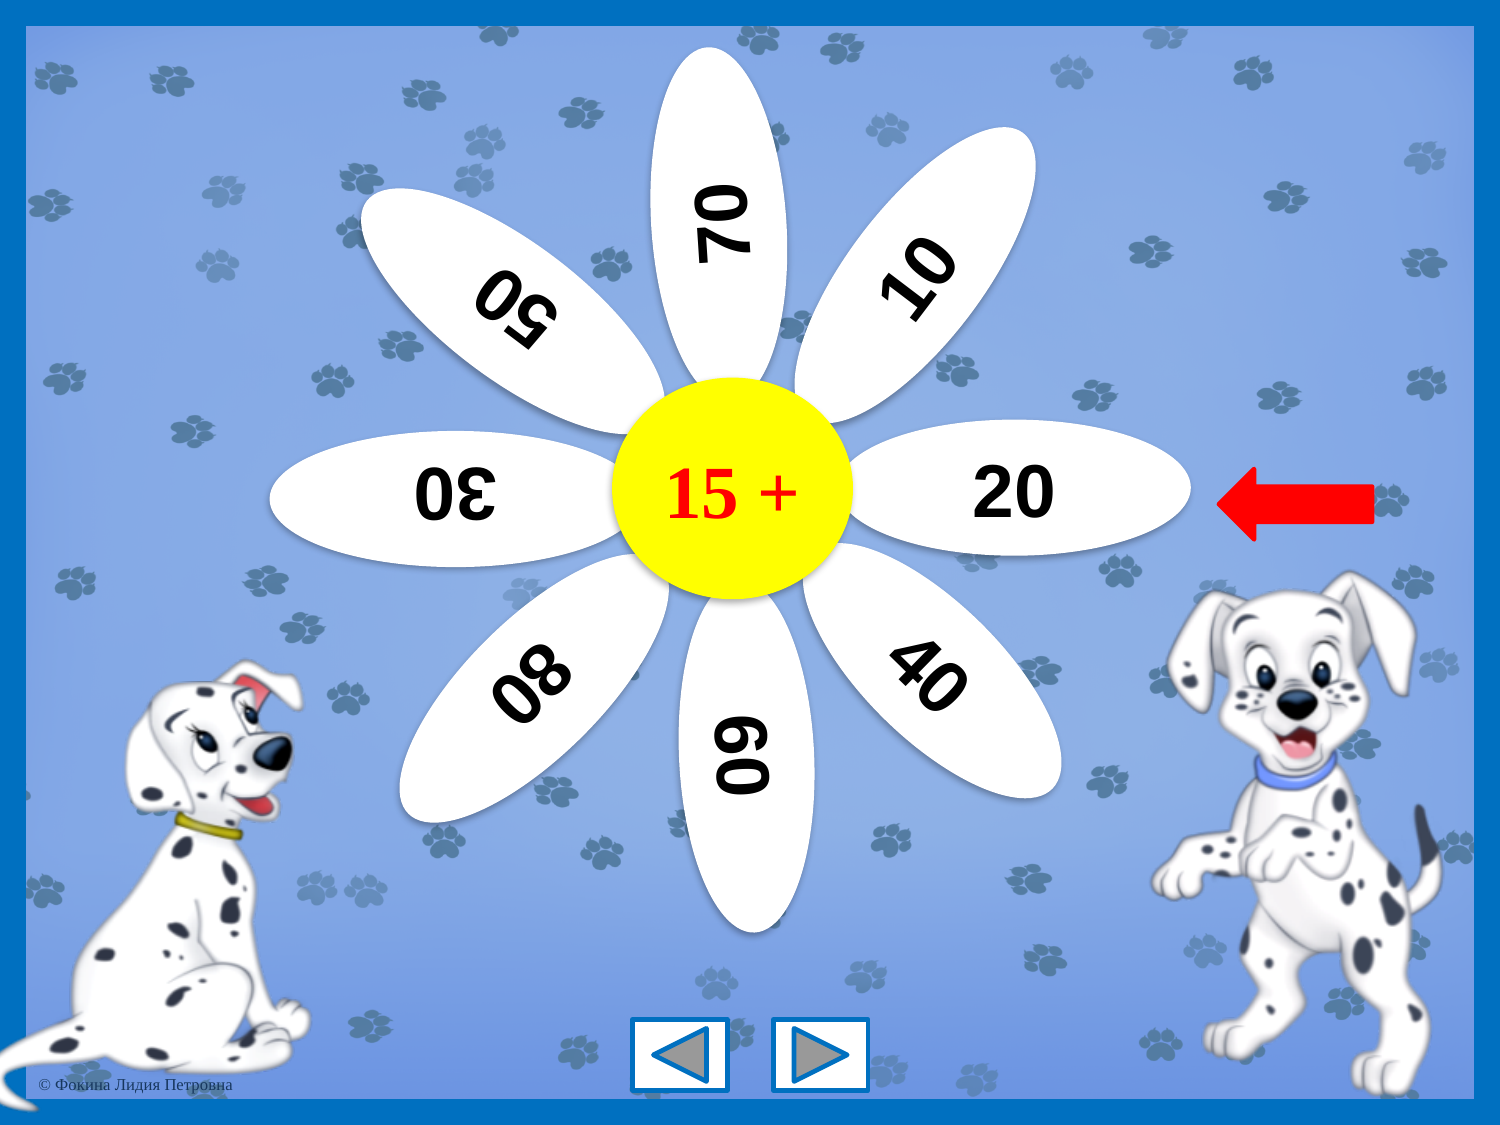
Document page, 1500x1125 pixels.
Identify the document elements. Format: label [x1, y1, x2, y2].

text_box [269, 46, 1192, 933]
picture [1139, 562, 1465, 1104]
text_box [631, 1017, 729, 1092]
text_box [1216, 466, 1375, 542]
picture [0, 644, 320, 1125]
text_box [771, 1017, 870, 1092]
